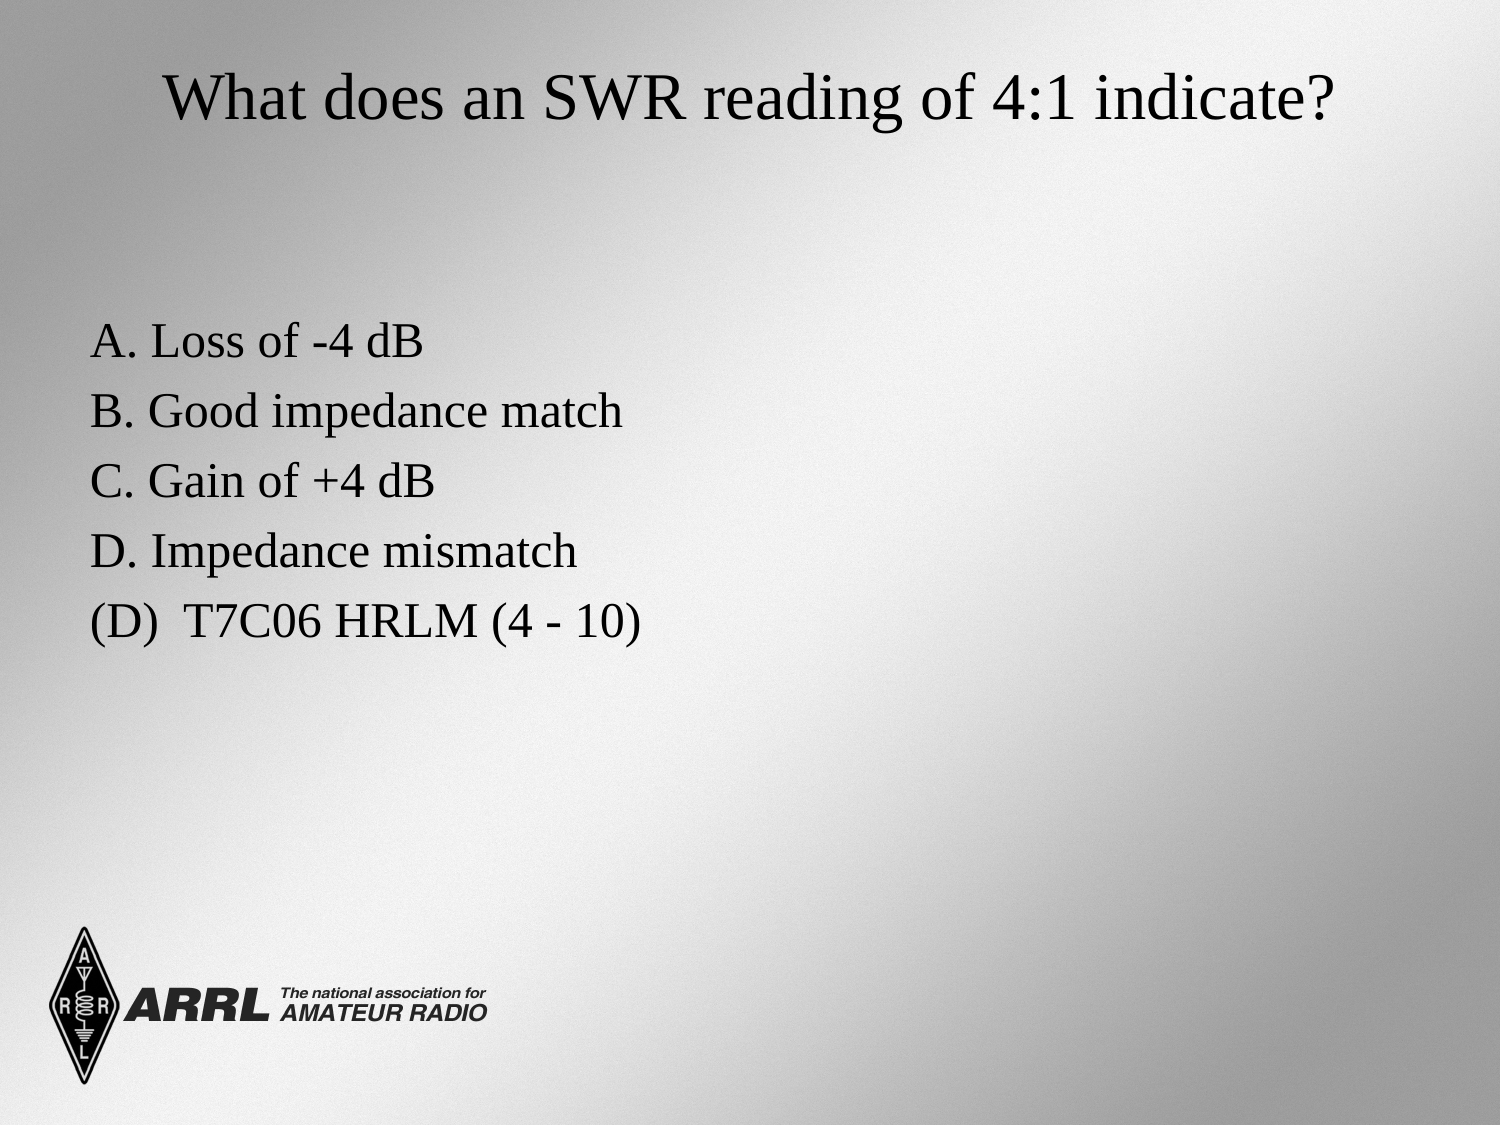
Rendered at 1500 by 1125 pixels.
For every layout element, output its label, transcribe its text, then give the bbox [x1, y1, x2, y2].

title What does an SWR reading of 4:1 indicate? [75, 45, 1425, 233]
picture [0, 0, 1500, 1125]
list A. Loss of -4 dB B. Good impedance match C. Gain of +4 dB D. Impedance mismatch (D) T7C06 HRLM (4 - 10) [75, 299, 1425, 1005]
